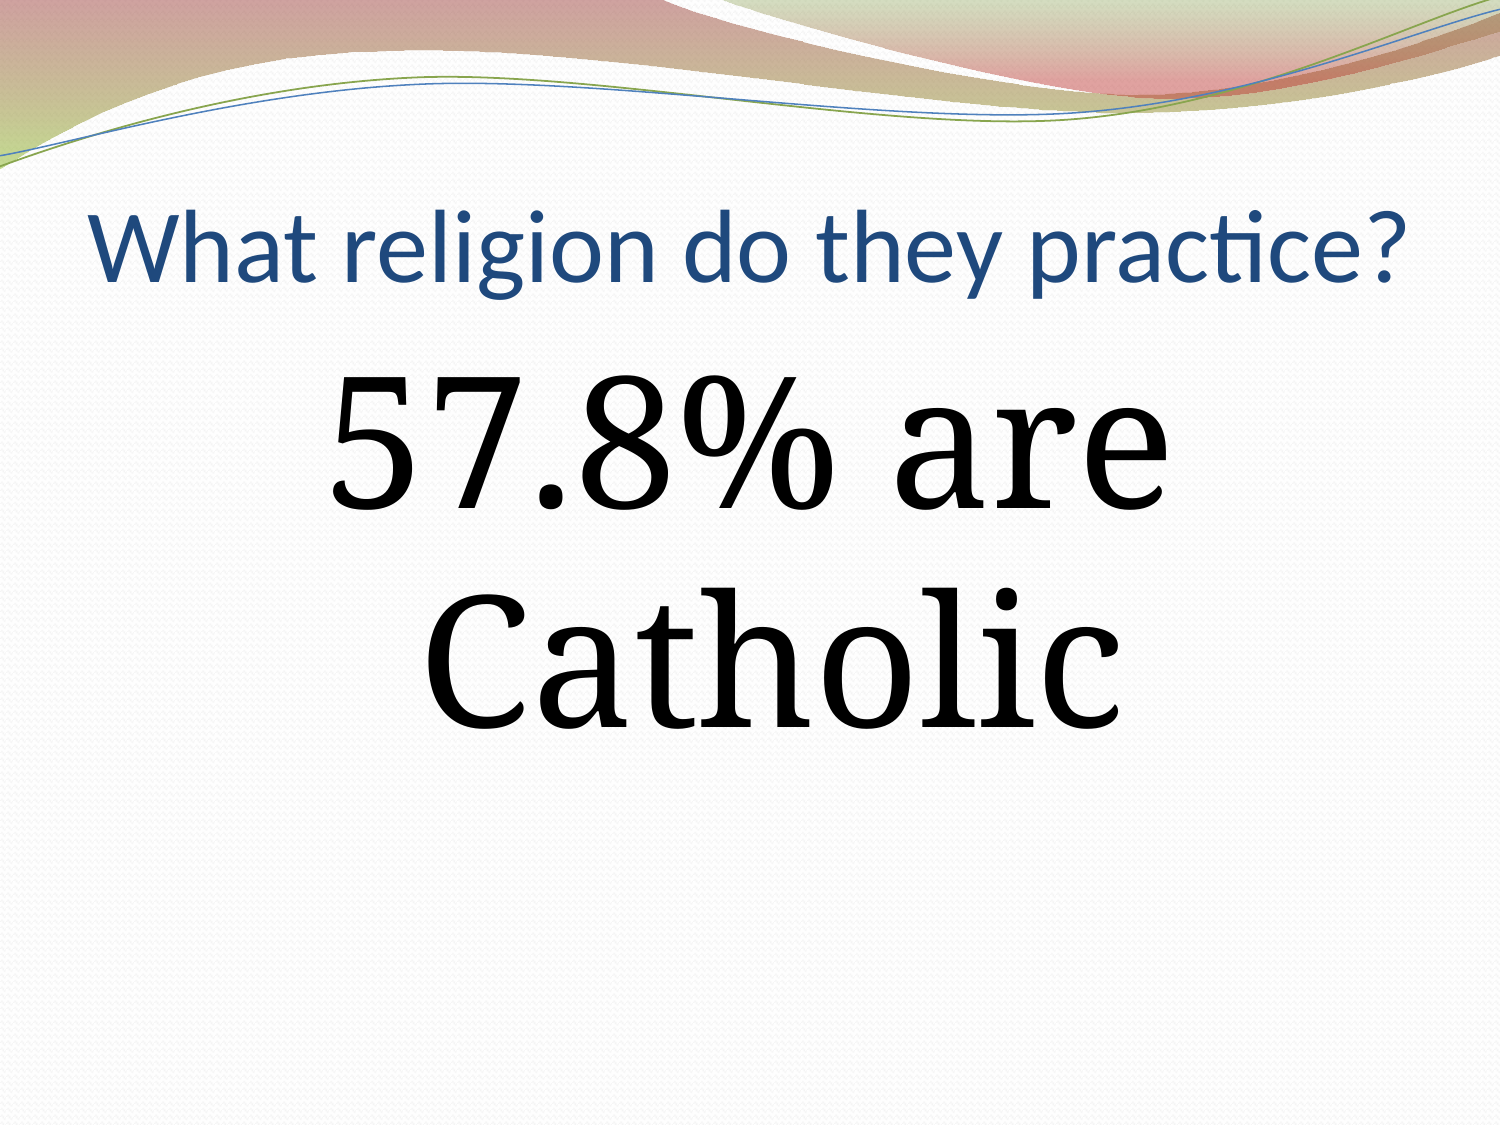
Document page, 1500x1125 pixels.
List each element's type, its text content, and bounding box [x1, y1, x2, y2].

title What religion do they practice? [75, 115, 1425, 303]
list 57.8% are Catholic [75, 317, 1425, 1038]
